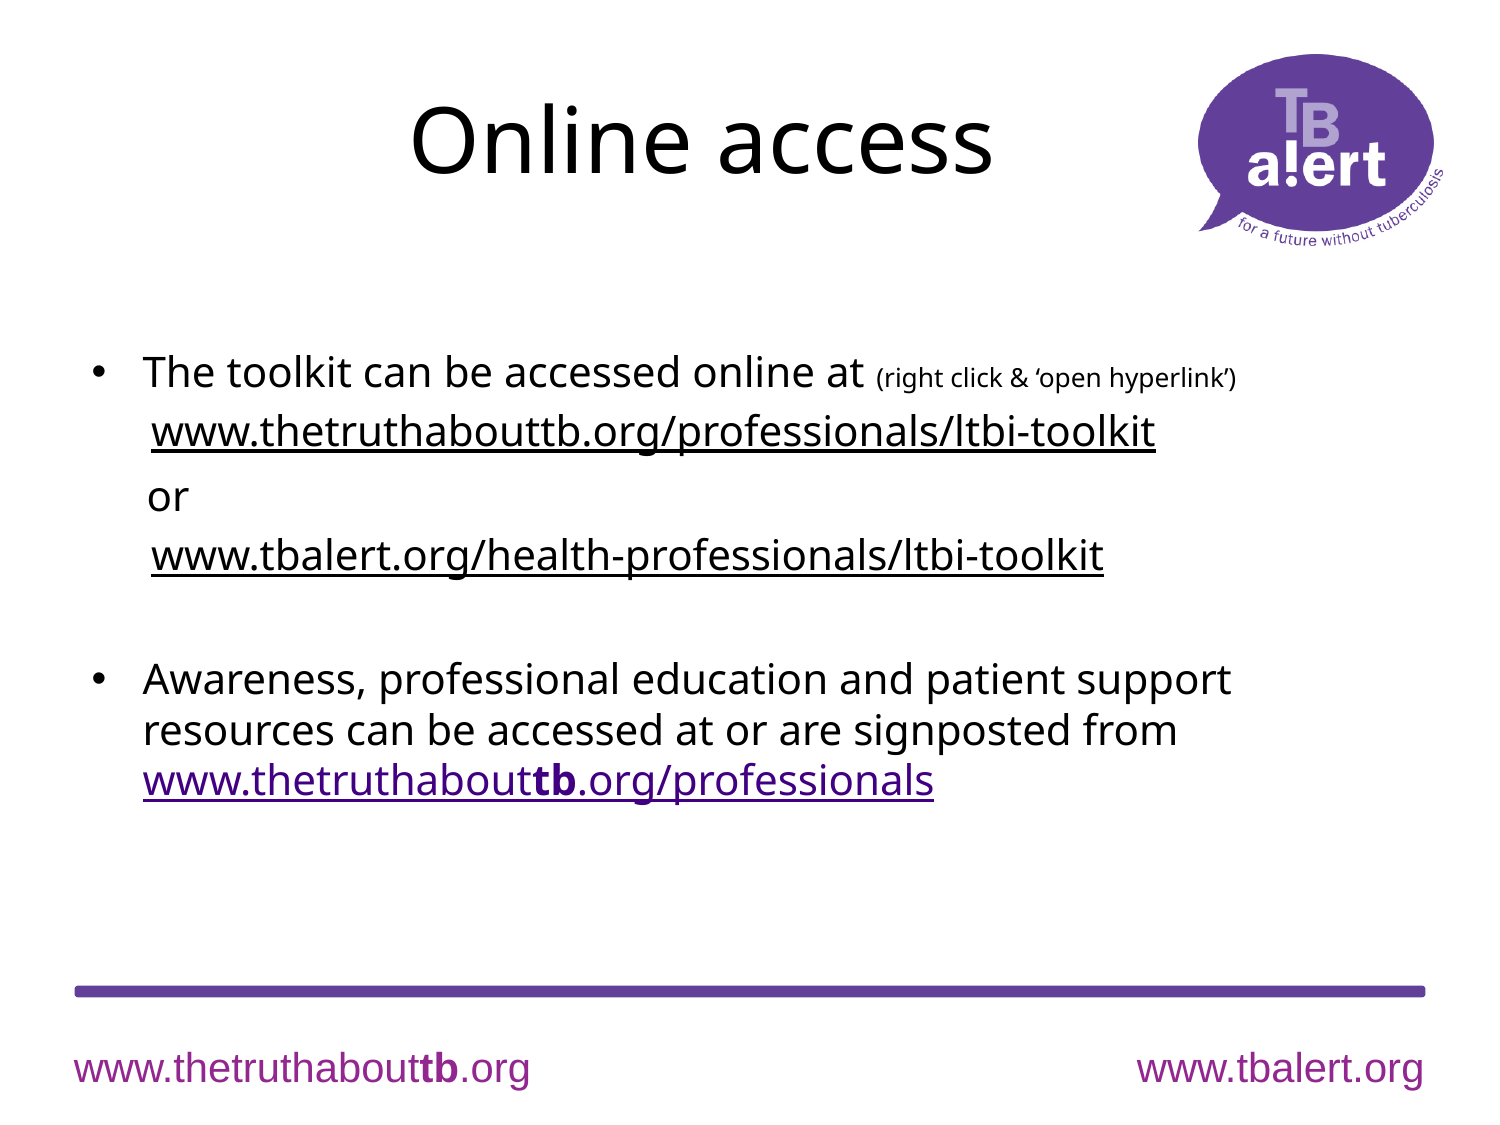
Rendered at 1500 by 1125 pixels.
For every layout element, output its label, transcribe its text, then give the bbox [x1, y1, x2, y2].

picture [1198, 54, 1443, 246]
list The toolkit can be accessed online at (right click & ‘open hyperlink’) www.thetruthabouttb.org/professionals/ltbi-toolkit or www.tbalert.org/health-professionals/ltbi-toolkit Awareness, professional education and patient support resources can be accessed at or are signposted from www.thetruthabouttb.org/professionals [76, 338, 1378, 823]
title Online access [265, 42, 1140, 231]
